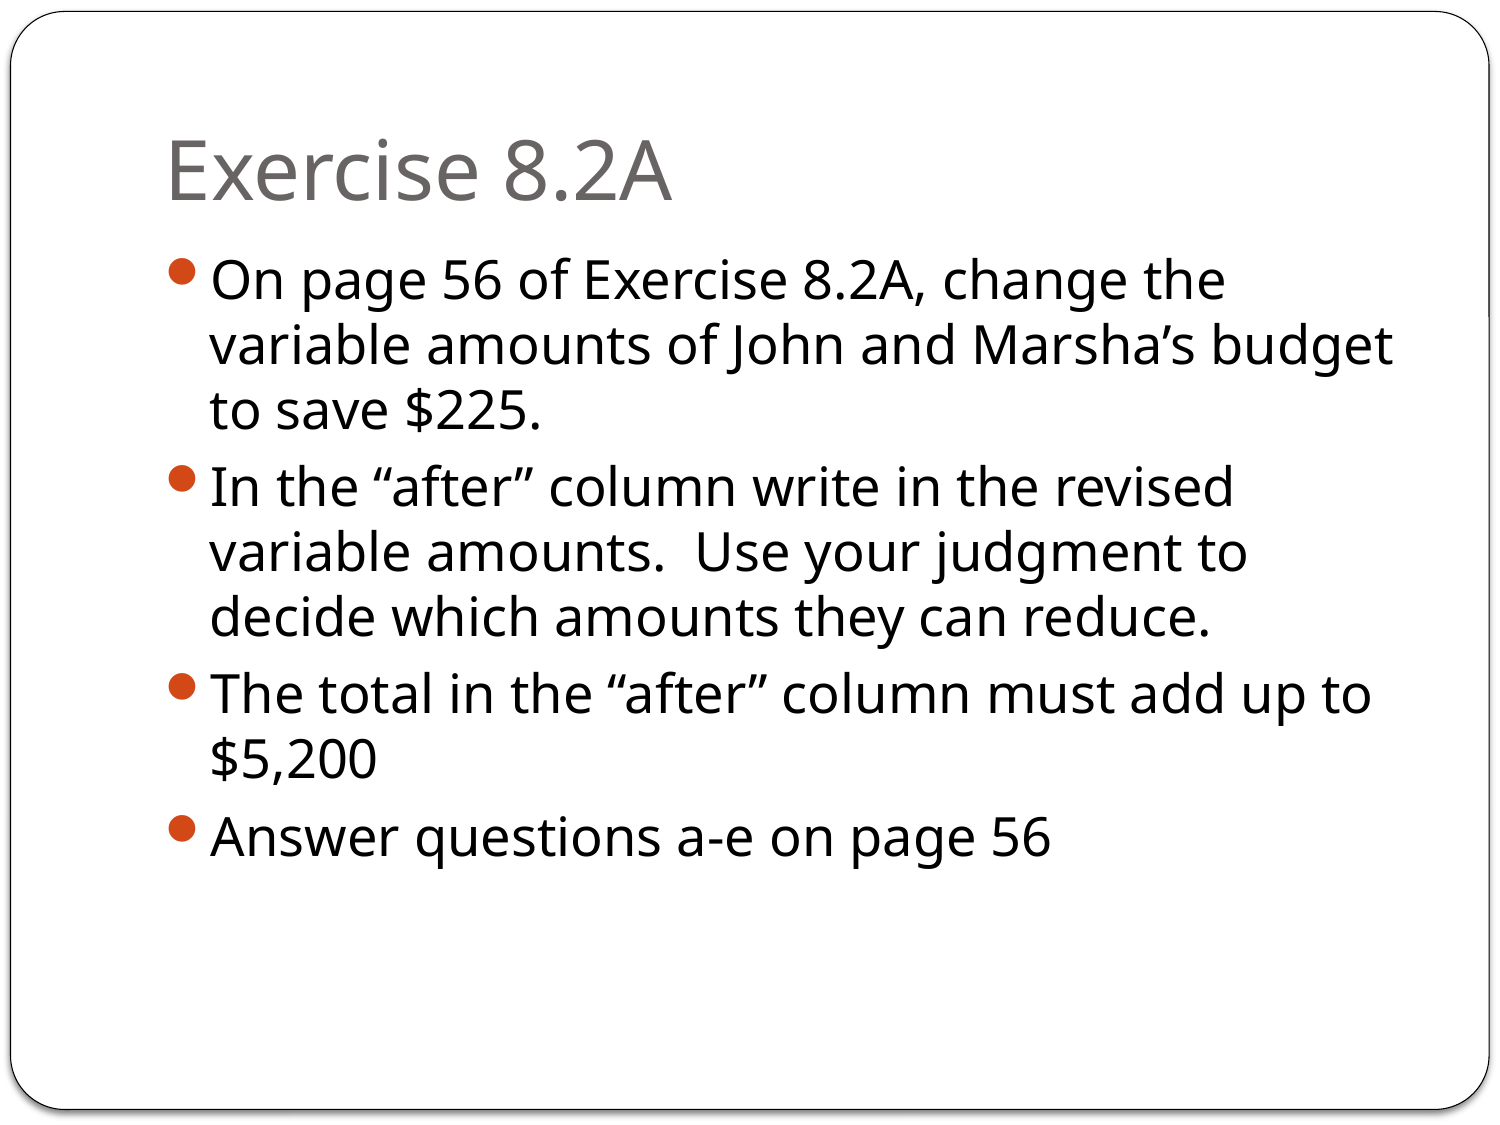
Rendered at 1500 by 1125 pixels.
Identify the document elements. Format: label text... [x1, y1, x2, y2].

list On page 56 of Exercise 8.2A, change the variable amounts of John and Marsha’s budget to save $225. In the “after” column write in the revised variable amounts. Use your judgment to decide which amounts they can reduce. The total in the “after” column must add up to $5,200 Answer questions a-e on page 56 [150, 237, 1425, 988]
title Exercise 8.2A [150, 45, 1425, 233]
